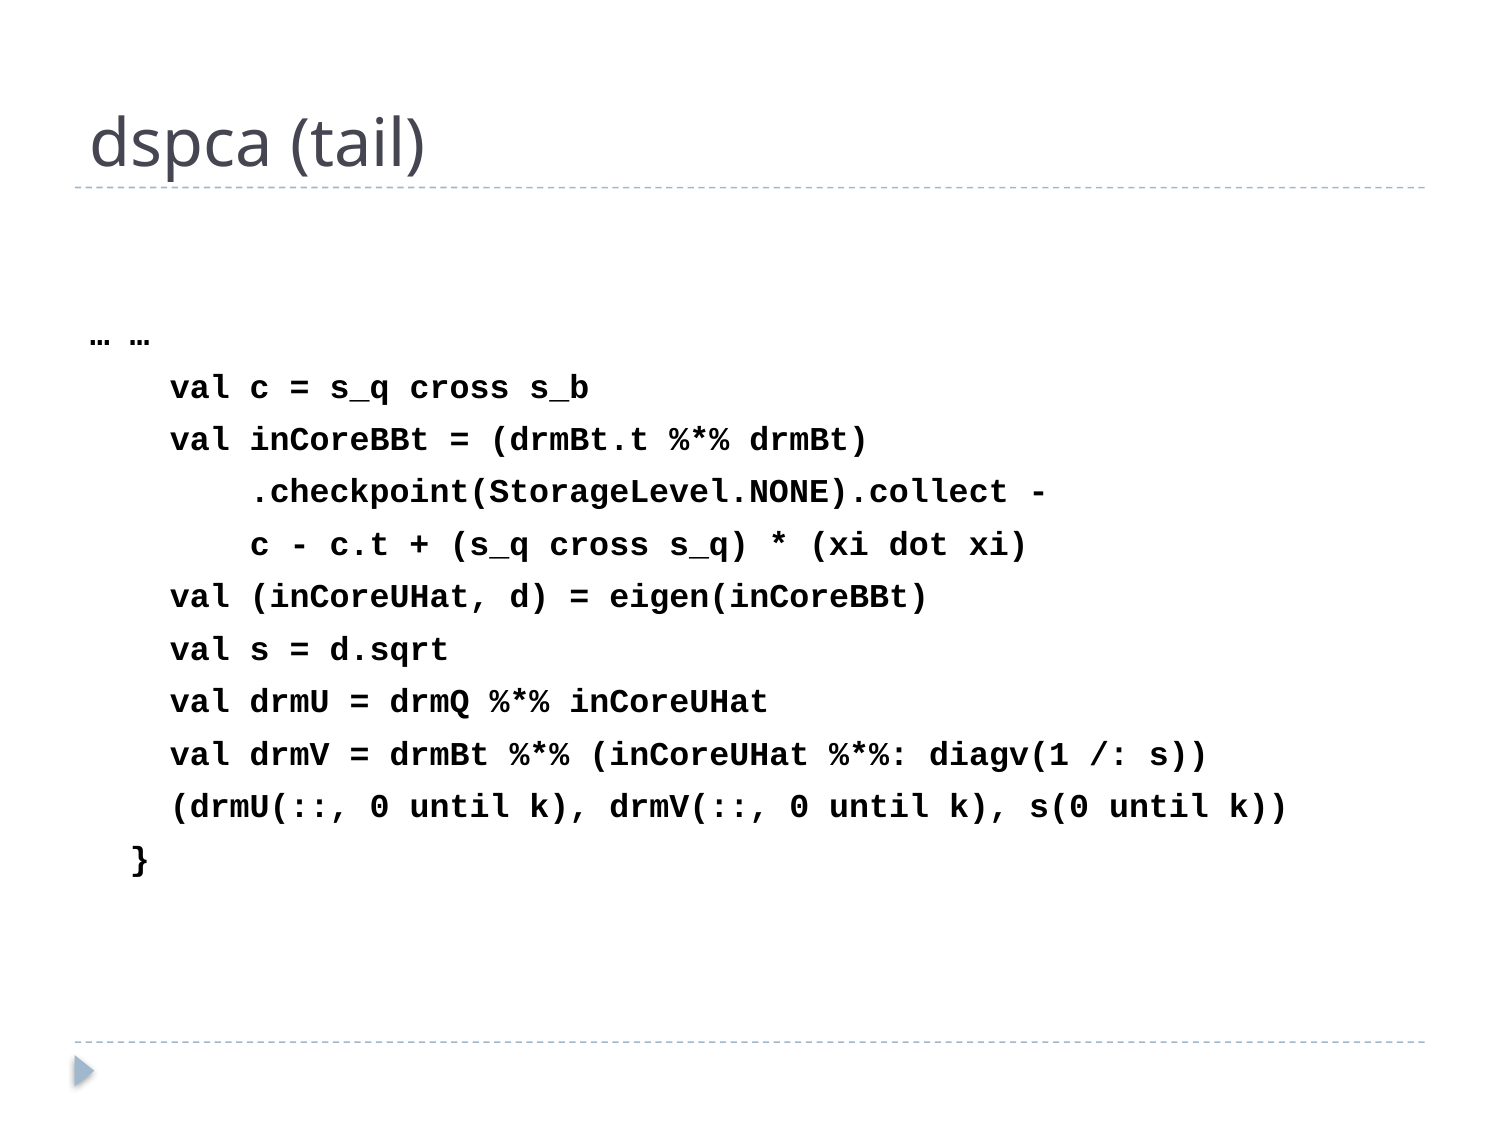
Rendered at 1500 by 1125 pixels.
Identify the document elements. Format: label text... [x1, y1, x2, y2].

list … … val c = s_q cross s_b val inCoreBBt = (drmBt.t %*% drmBt) .checkpoint(StorageLevel.NONE).collect - c - c.t + (s_q cross s_q) * (xi dot xi) val (inCoreUHat, d) = eigen(inCoreBBt) val s = d.sqrt val drmU = drmQ %*% inCoreUHat val drmV = drmBt %*% (inCoreUHat %*%: diagv(1 /: s)) (drmU(::, 0 until k), drmV(::, 0 until k), s(0 until k)) } [75, 200, 1425, 1050]
title dspca (tail) [75, 24, 1425, 188]
